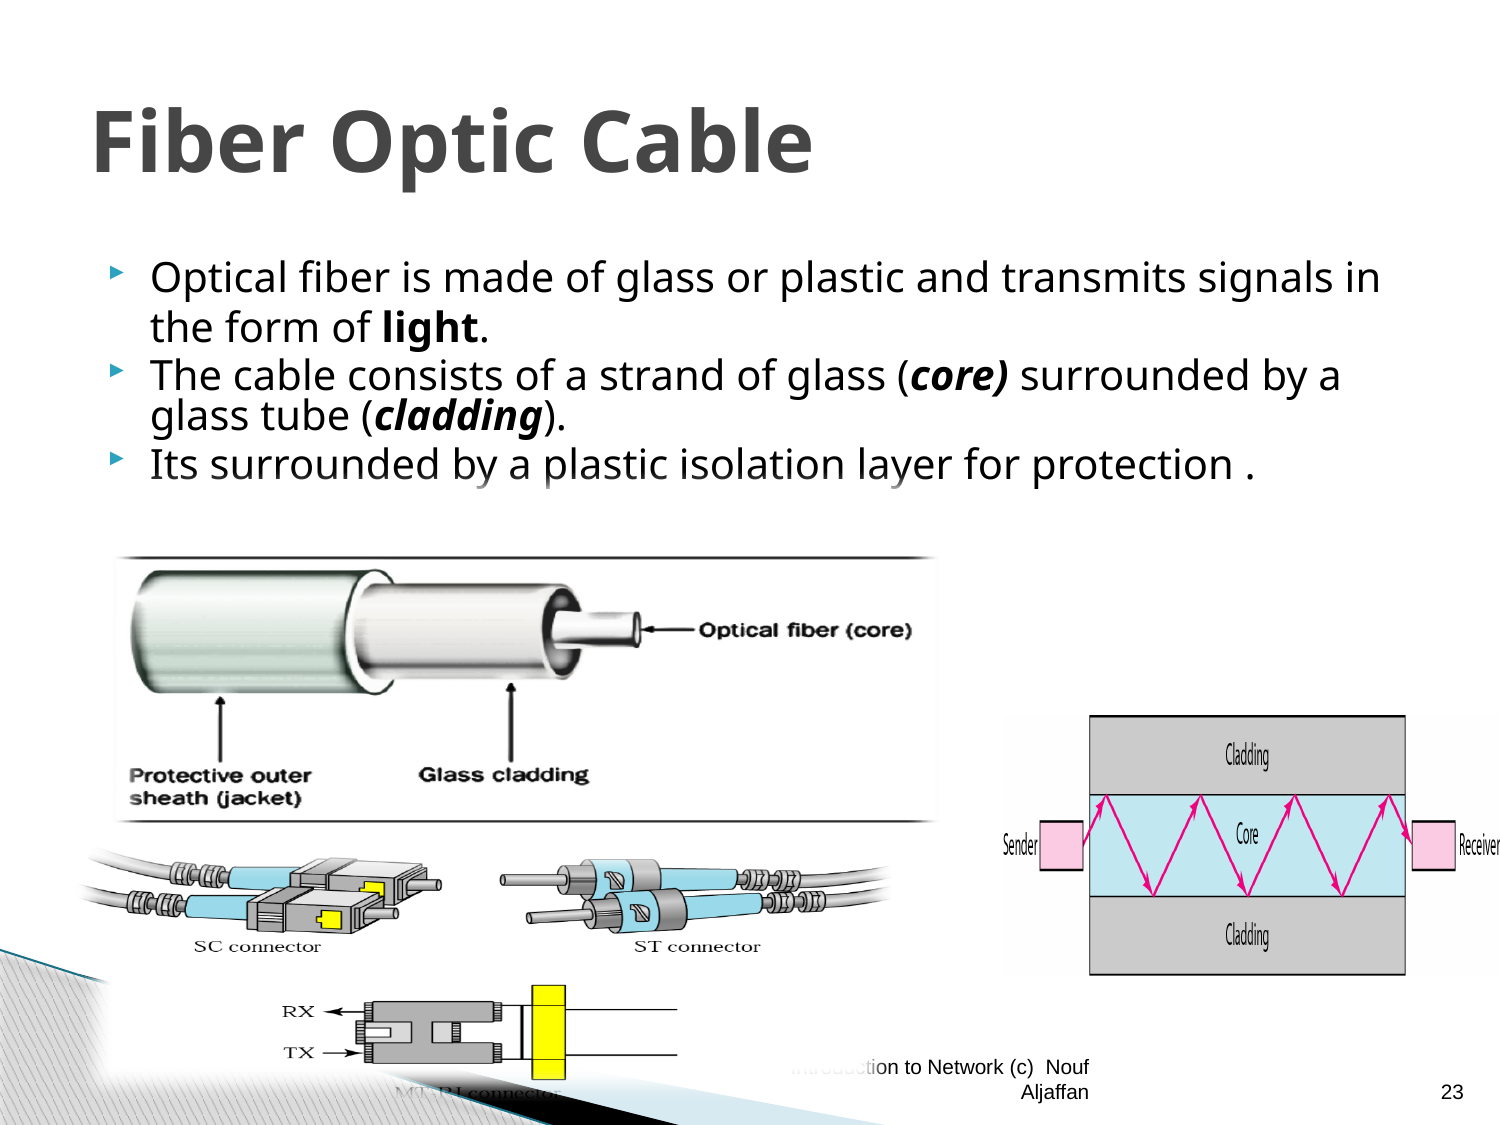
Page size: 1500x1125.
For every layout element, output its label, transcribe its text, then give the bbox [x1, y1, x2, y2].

slide_number 23 [1418, 1051, 1479, 1112]
title Fiber Optic Cable [75, 45, 1425, 233]
list Optical fiber is made of glass or plastic and transmits signals in the form of light. The cable consists of a strand of glass (core) surrounded by a glass tube (cladding). Its surrounded by a plastic isolation layer for protection . [75, 243, 1425, 986]
footer Introduction to Network (c) Nouf Aljaffan [892, 1051, 1105, 1112]
picture [1003, 715, 1500, 977]
picture [76, 467, 940, 1102]
